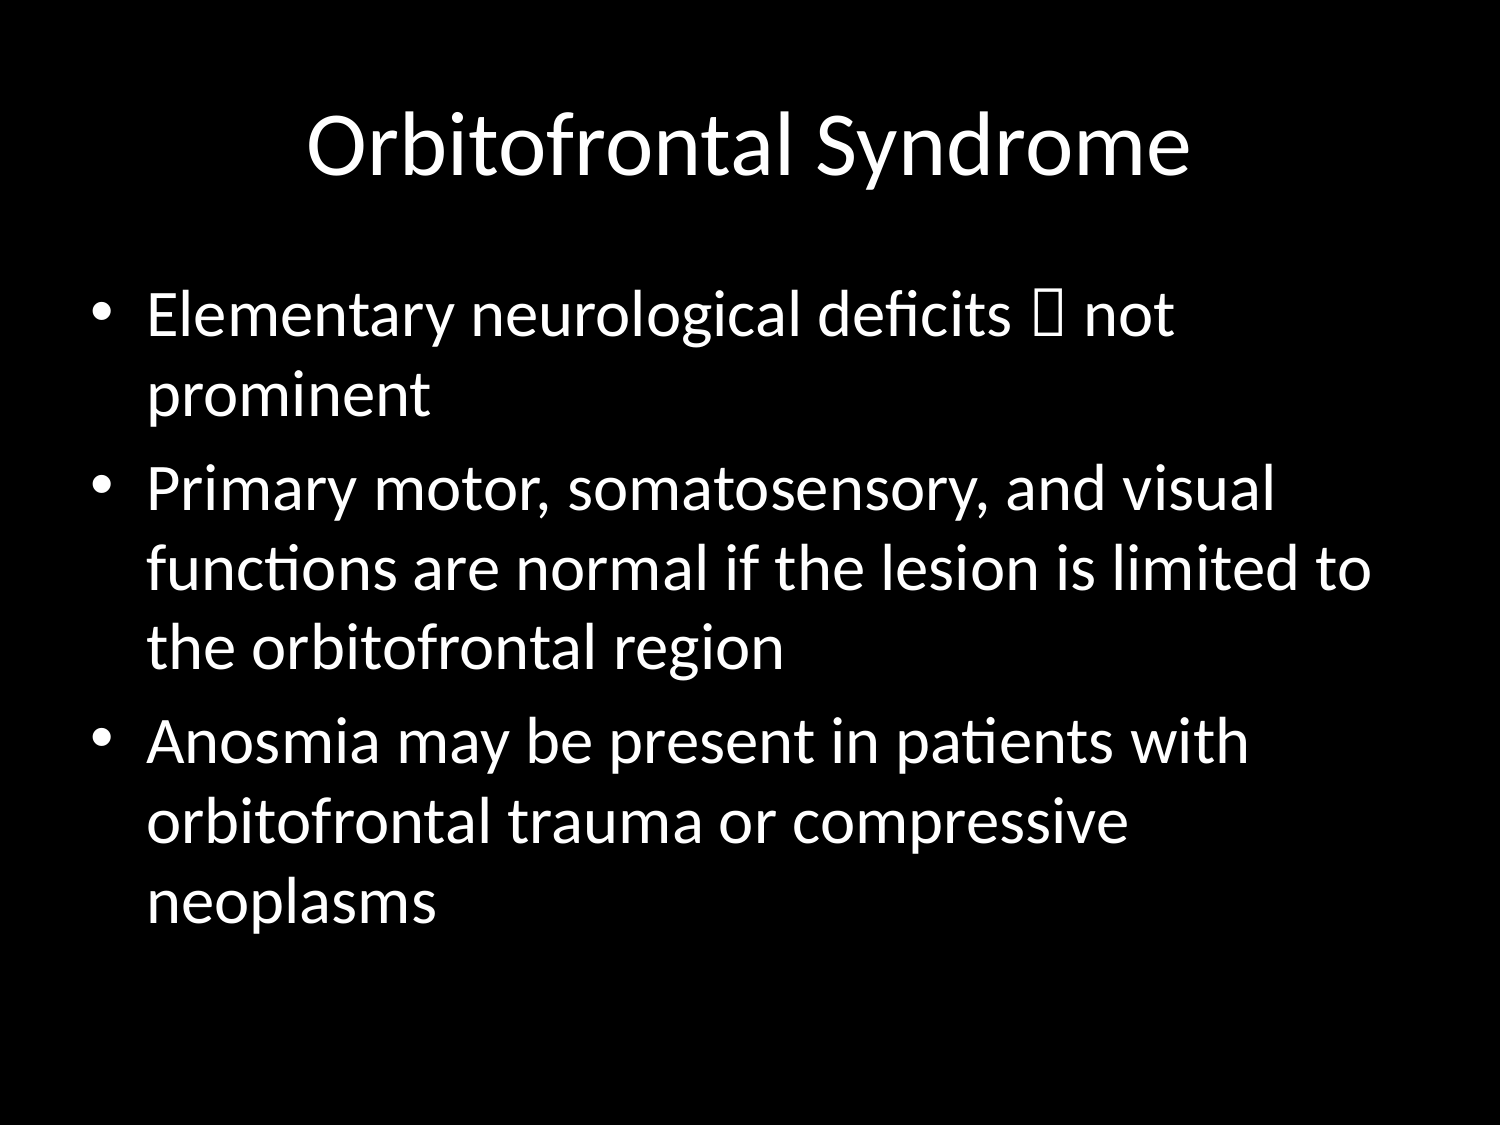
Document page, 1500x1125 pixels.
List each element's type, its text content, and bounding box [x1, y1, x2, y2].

list Elementary neurological deficits  not prominent Primary motor, somatosensory, and visual functions are normal if the lesion is limited to the orbitofrontal region Anosmia may be present in patients with orbitofrontal trauma or compressive neoplasms [75, 262, 1425, 1005]
title Orbitofrontal Syndrome [75, 45, 1425, 233]
